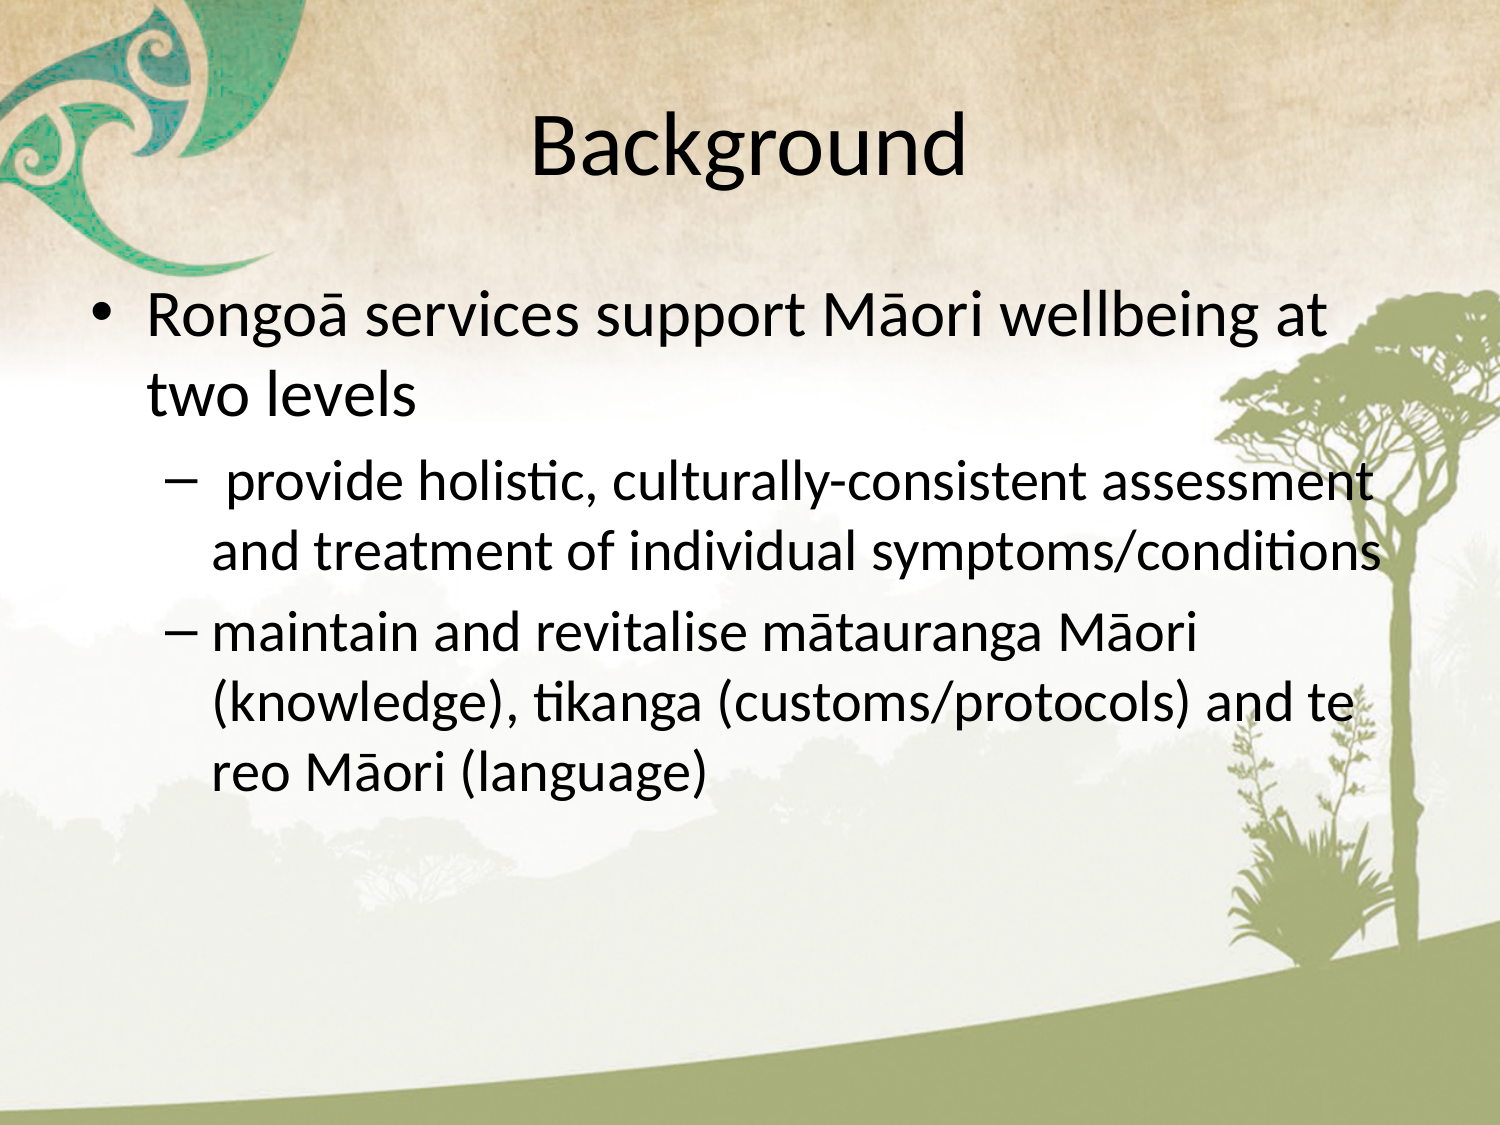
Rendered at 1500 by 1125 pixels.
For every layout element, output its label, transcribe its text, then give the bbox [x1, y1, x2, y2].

list Rongoā services support Māori wellbeing at two levels provide holistic, culturally-consistent assessment and treatment of individual symptoms/conditions maintain and revitalise mātauranga Māori (knowledge), tikanga (customs/protocols) and te reo Māori (language) [75, 262, 1425, 1005]
title Background [75, 45, 1425, 233]
picture [0, 0, 1500, 1125]
